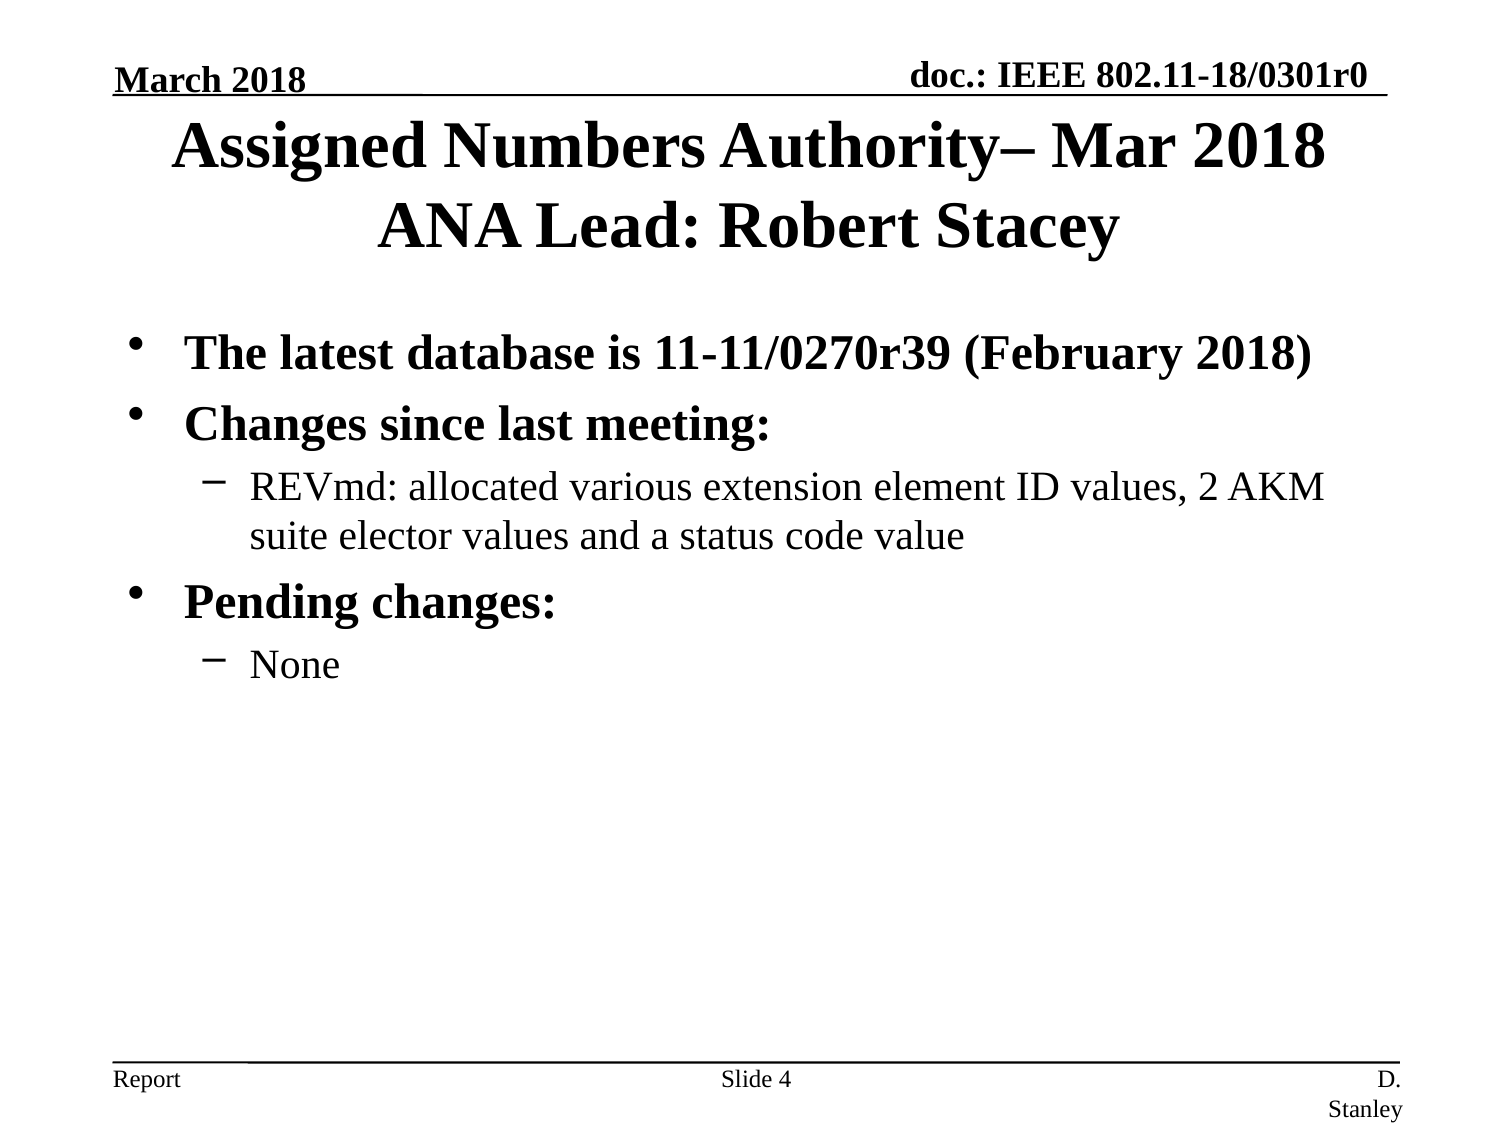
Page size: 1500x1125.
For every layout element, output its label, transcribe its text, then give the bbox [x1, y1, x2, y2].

slide_number Slide 4 [721, 1062, 792, 1093]
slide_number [114, 54, 335, 100]
list The latest database is 11-11/0270r39 (February 2018) Changes since last meeting: REVmd: allocated various extension element ID values, 2 AKM suite elector values and a status code value Pending changes: None [112, 312, 1425, 1000]
title Assigned Numbers Authority– Mar 2018 ANA Lead: Robert Stacey [112, 125, 1388, 238]
footer D. Stanley, HP Enterprise [1325, 1062, 1402, 1093]
